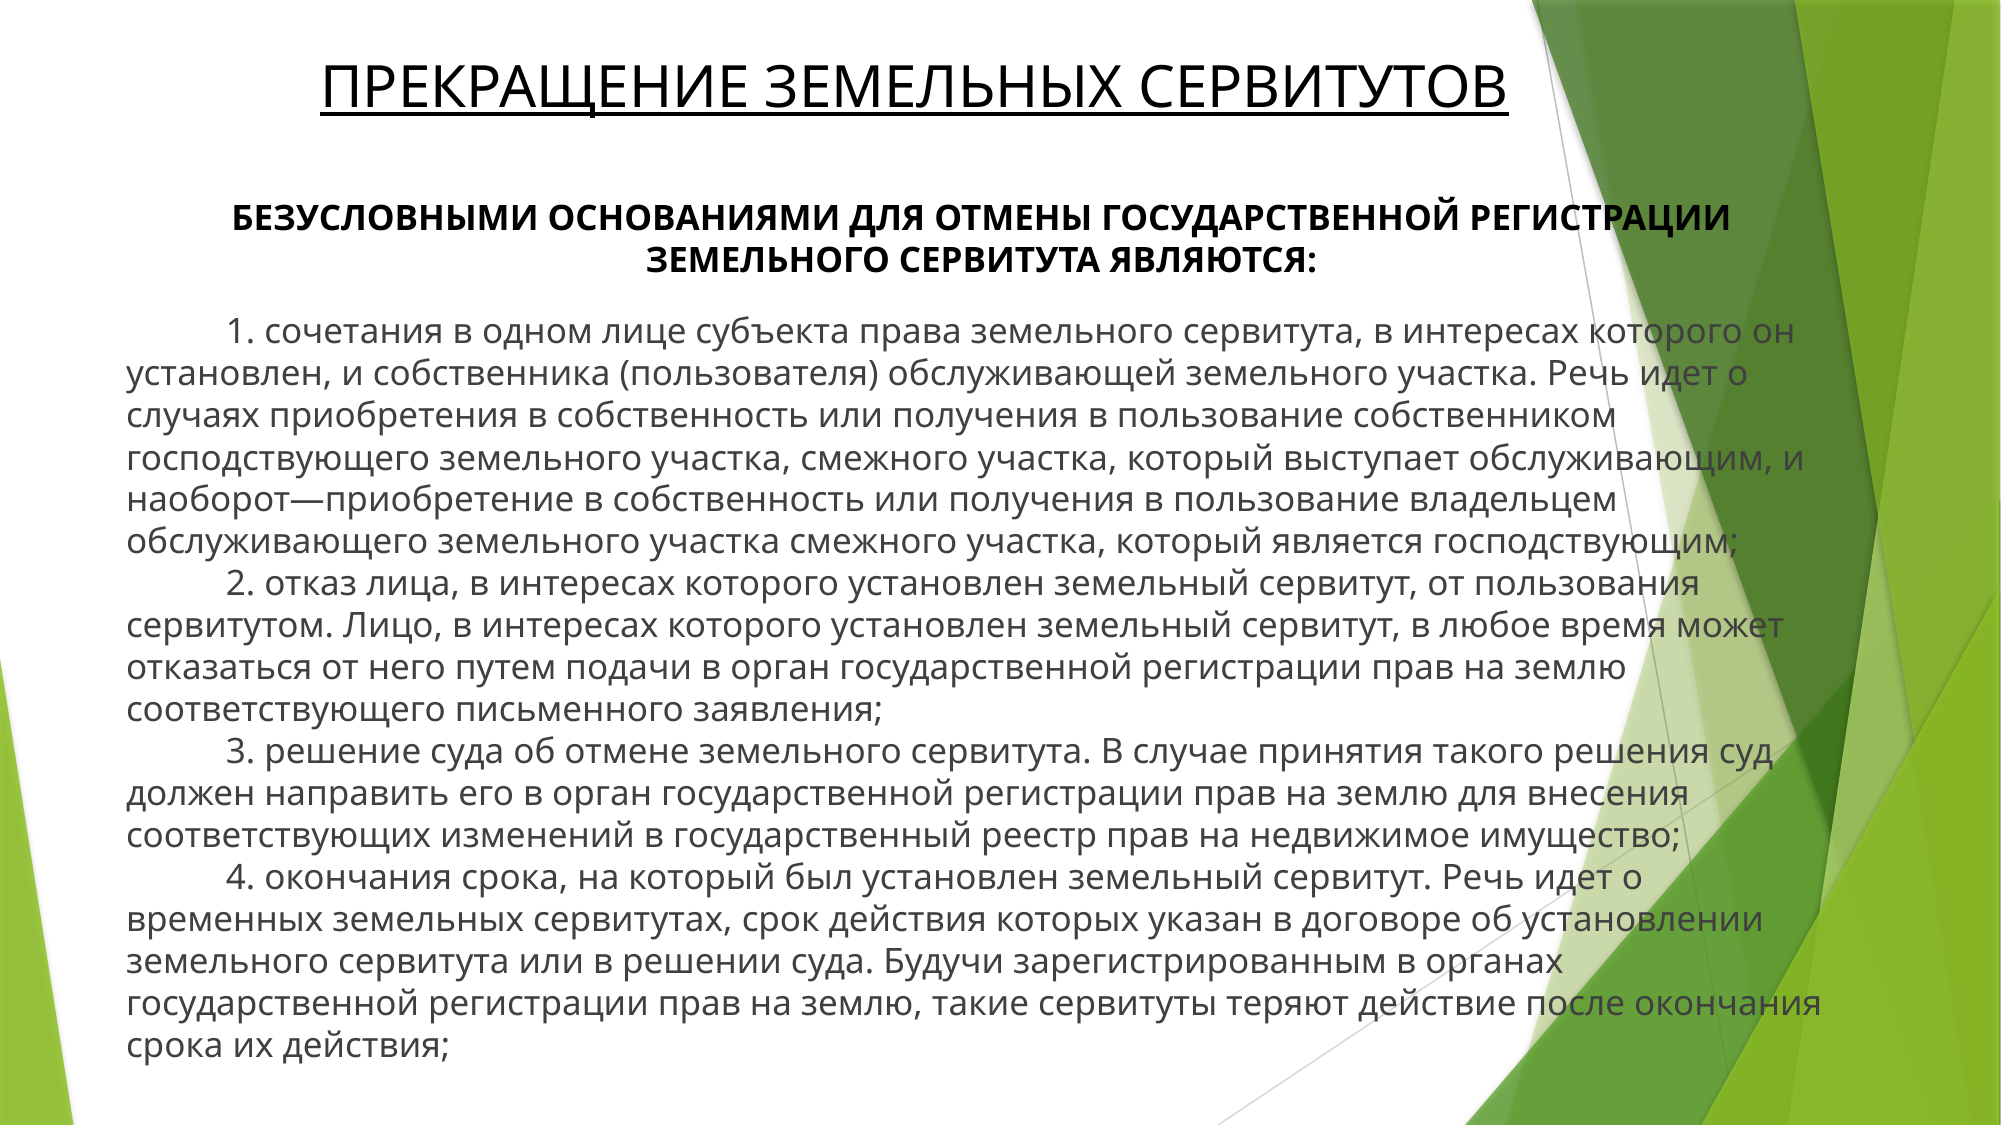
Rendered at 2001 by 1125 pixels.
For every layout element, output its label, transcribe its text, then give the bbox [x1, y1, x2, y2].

title ПРЕКРАЩЕНИЕ ЗЕМЕЛЬНЫХ СЕРВИТУТОВ [209, 41, 1620, 144]
list БЕЗУСЛОВНЫМИ ОСНОВАНИЯМИ ДЛЯ ОТМЕНЫ ГОСУДАРСТВЕННОЙ РЕГИСТРАЦИИ ЗЕМЕЛЬНОГО СЕРВИТУТА ЯВЛЯЮТСЯ: 1. сочетания в одном лице субъекта права земельного сервитута, в интересах которого он установлен, и собственника (пользователя) обслуживающей земельного участка. Речь идет о случаях приобретения в собственность или получения в пользование собственником господствующего земельного участка, смежного участка, который выступает обслуживающим, и наоборот—приобретение в собственность или получения в пользование владельцем обслуживающего земельного участка смежного участка, который является господствующим; 2. отказ лица, в интересах которого установлен земельный сервитут, от пользования сервитутом. Лицо, в интересах которого установлен земельный сервитут, в любое время может отказаться от него путем подачи в орган государственной регистрации прав на землю соответствующего письменного заявления; 3. решение суда об отмене земельного сервитута. В случае принятия такого решения суд должен направить его в орган государственной регистрации прав на землю для внесения соответствующих изменений в государственный реестр прав на недвижимое имущество; 4. окончания срока, на который был установлен земельный сервитут. Речь идет о временных земельных сервитутах, срок действия которых указан в договоре об установлении земельного сервитута или в решении суда. Будучи зарегистрированным в органах государственной регистрации прав на землю, такие сервитуты теряют действие после окончания срока их действия; [111, 188, 1852, 1093]
